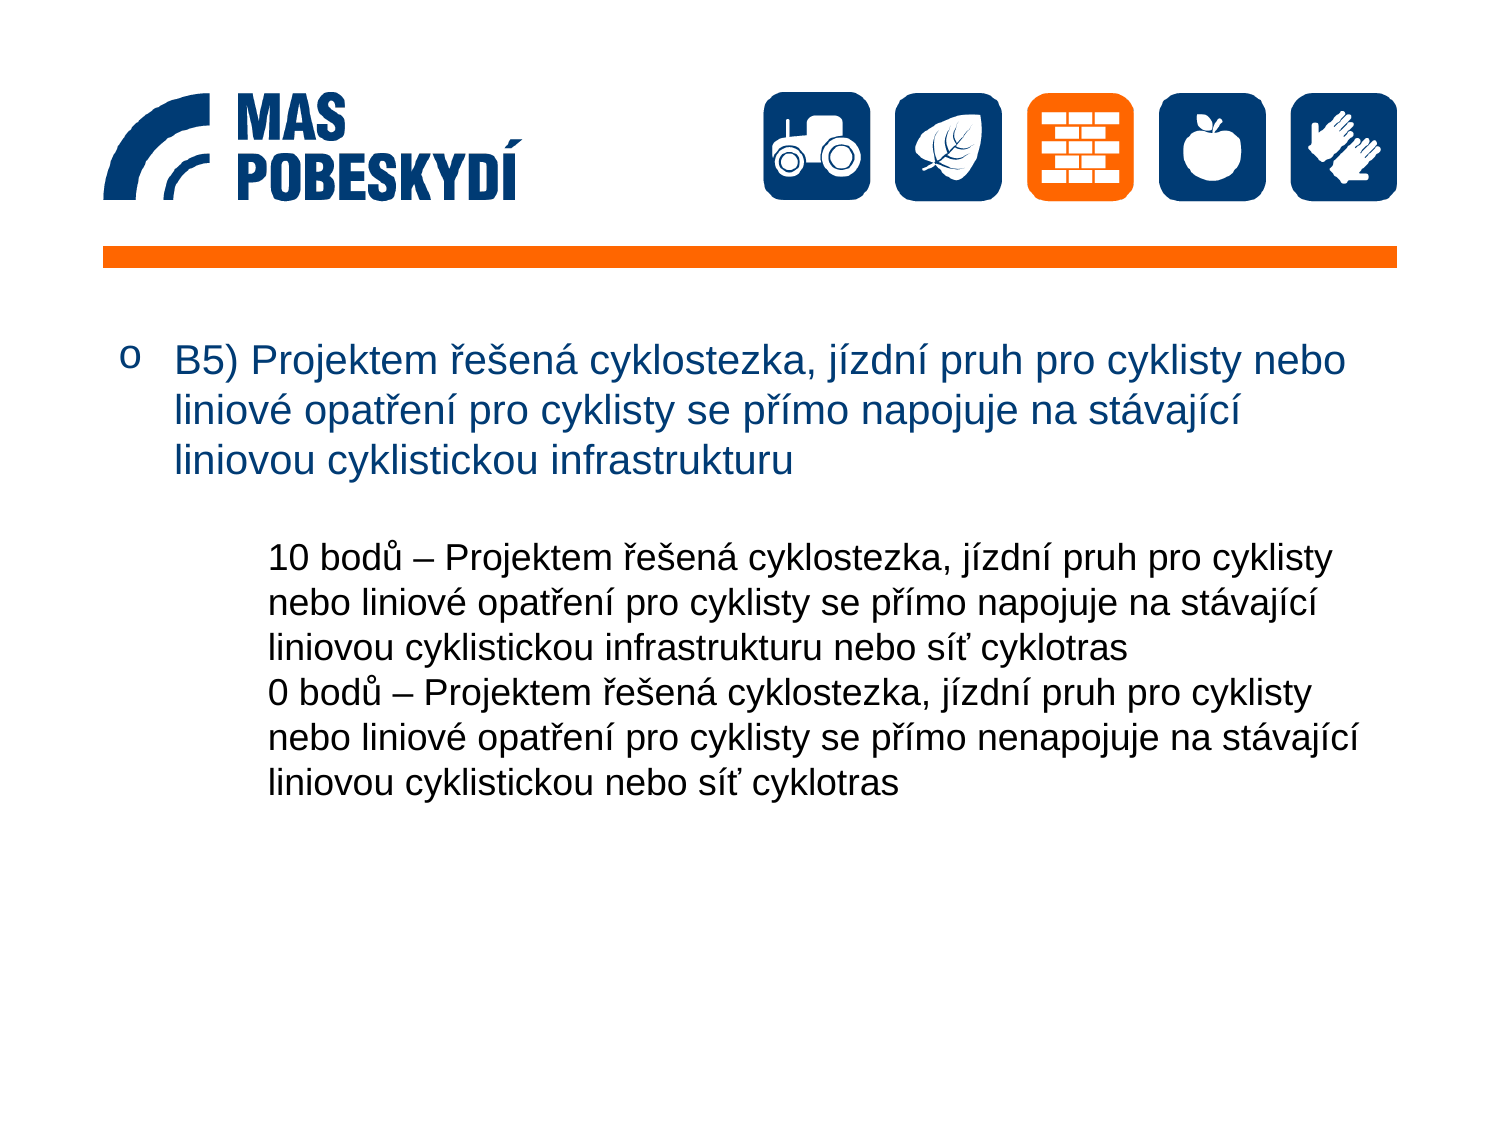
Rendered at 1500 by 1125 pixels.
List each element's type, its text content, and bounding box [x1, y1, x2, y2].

subtitle B5) Projektem řešená cyklostezka, jízdní pruh pro cyklisty nebo liniové opatření pro cyklisty se přímo napojuje na stávající liniovou cyklistickou infrastrukturu 10 bodů – Projektem řešená cyklostezka, jízdní pruh pro cyklisty nebo liniové opatření pro cyklisty se přímo napojuje na stávající liniovou cyklistickou infrastrukturu nebo síť cyklotras 0 bodů – Projektem řešená cyklostezka, jízdní pruh pro cyklisty nebo liniové opatření pro cyklisty se přímo nenapojuje na stávající liniovou cyklistickou nebo síť cyklotras [103, 325, 1397, 1030]
picture [103, 92, 1397, 268]
